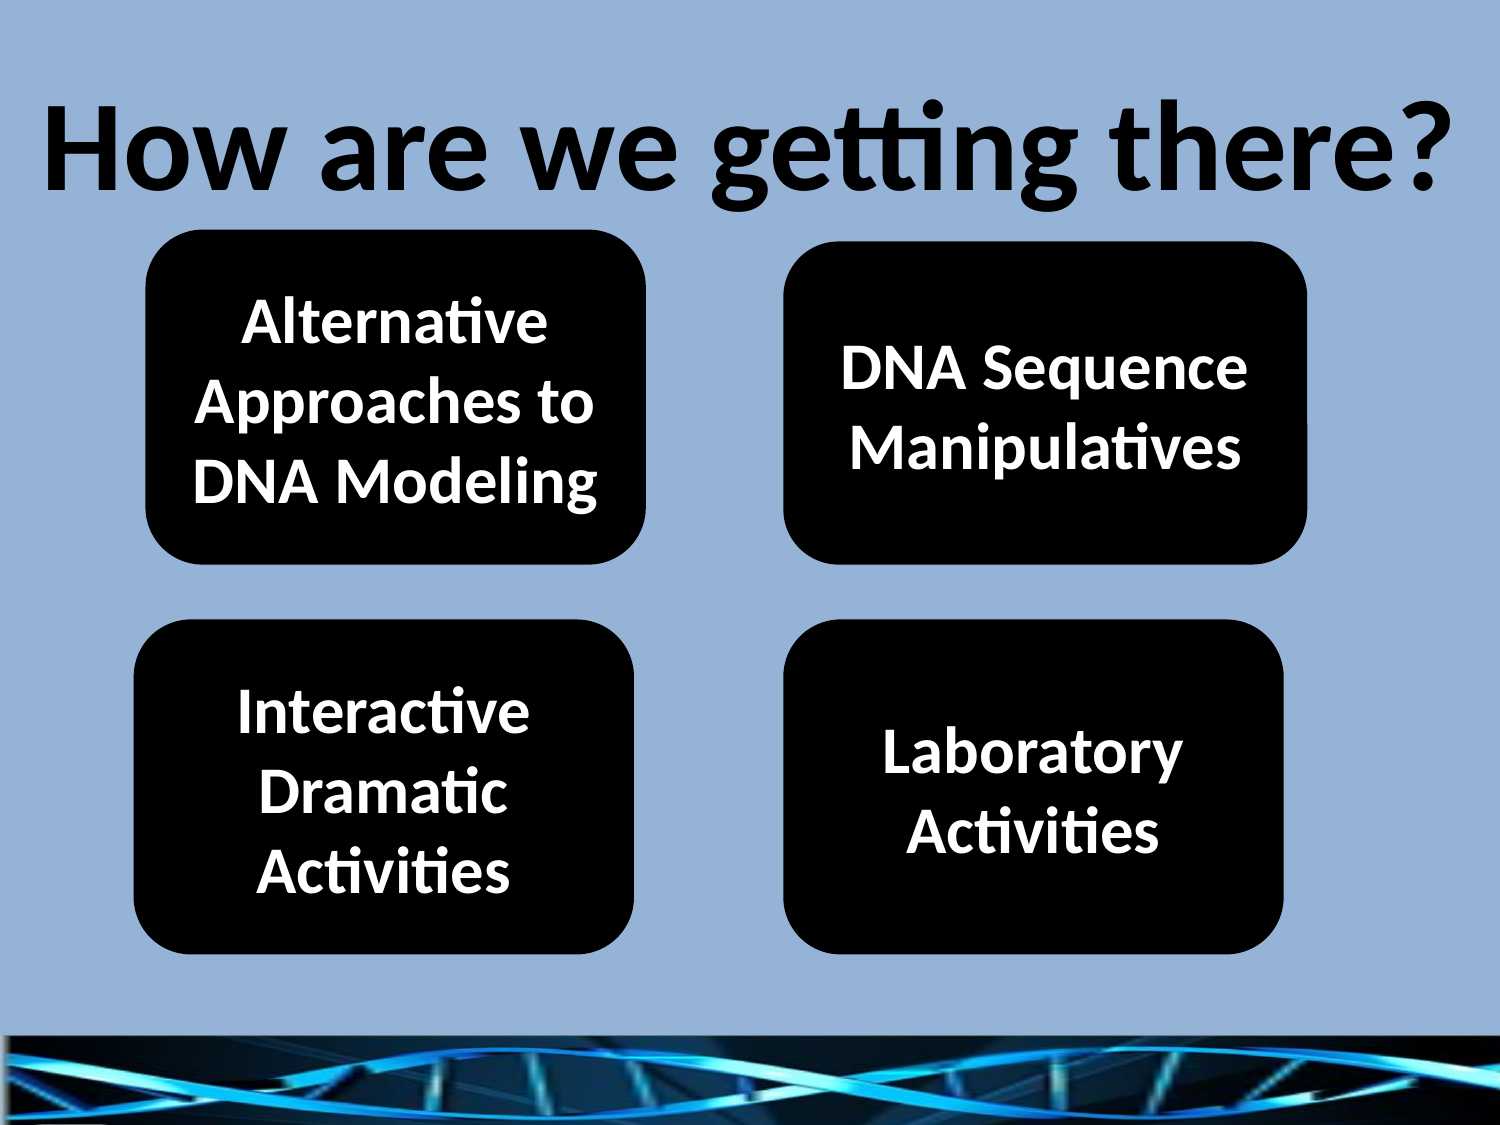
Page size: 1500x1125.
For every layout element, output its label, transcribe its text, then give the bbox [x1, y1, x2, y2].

text_box DNA Sequence Manipulatives [783, 241, 1308, 565]
text_box Interactive Dramatic Activities [133, 619, 634, 955]
title How are we getting there? [0, 45, 1500, 233]
picture [4, 323, 1500, 1125]
text_box Alternative Approaches to DNA Modeling [145, 229, 646, 565]
text_box Laboratory Activities [807, 619, 1284, 955]
